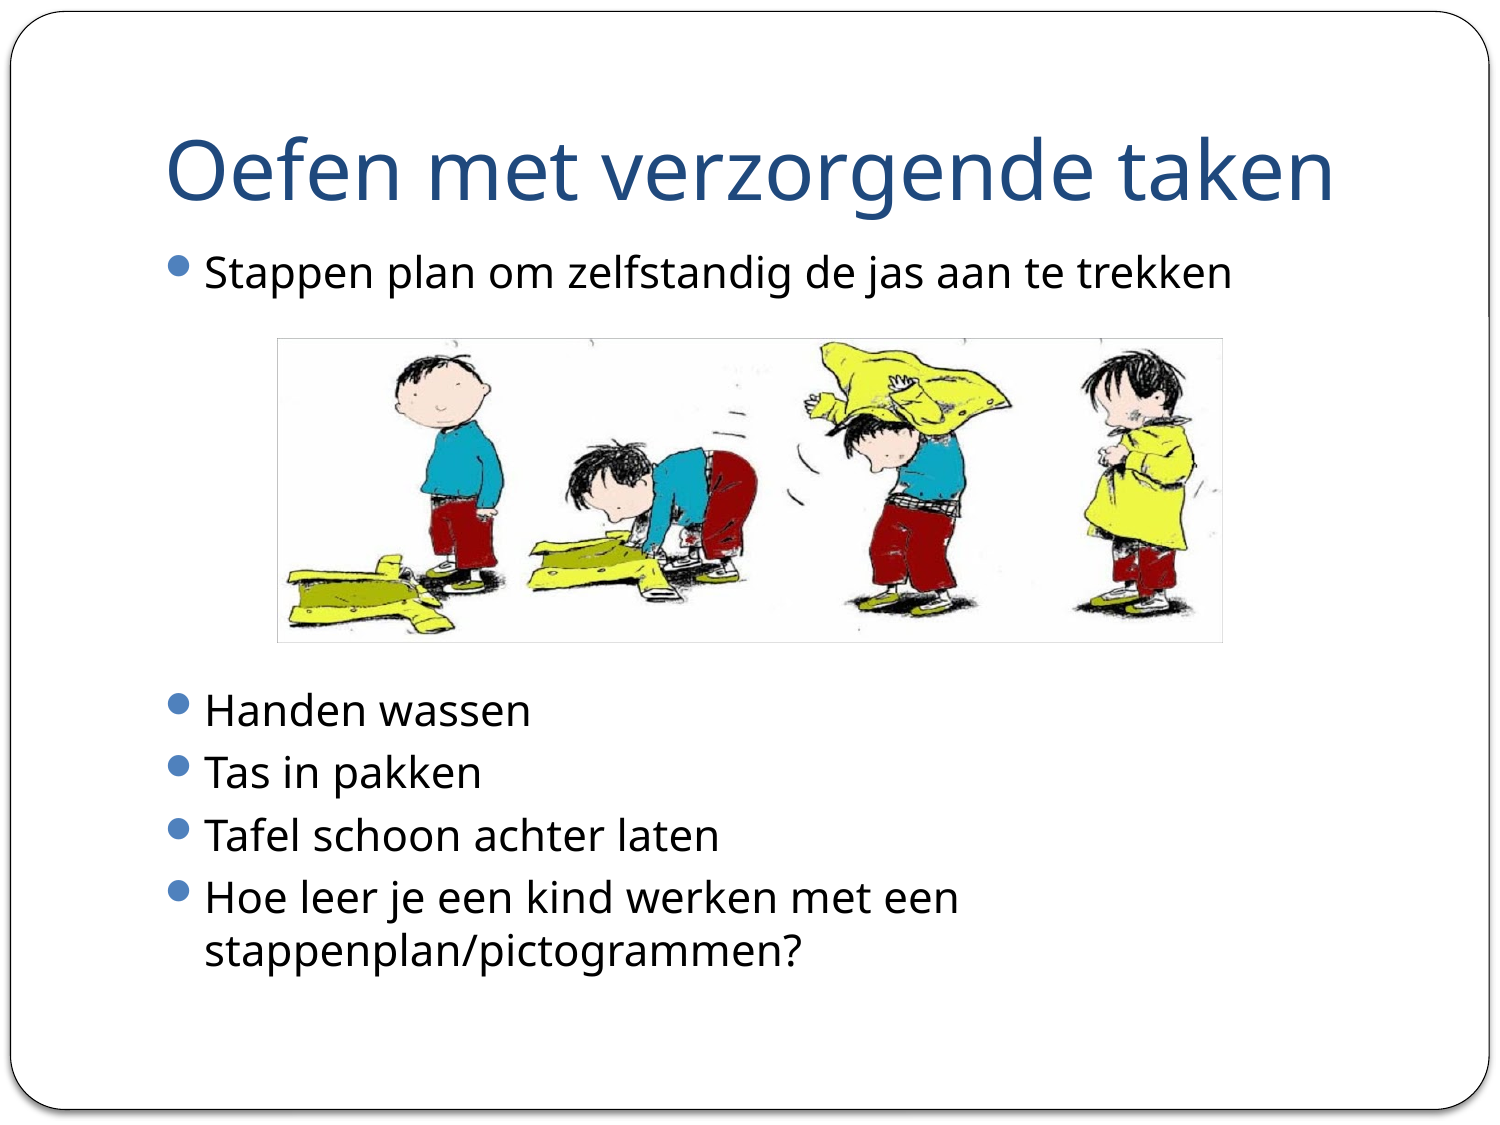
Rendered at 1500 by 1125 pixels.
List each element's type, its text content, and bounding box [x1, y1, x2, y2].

picture [277, 337, 1223, 643]
list Stappen plan om zelfstandig de jas aan te trekken Handen wassen Tas in pakken Tafel schoon achter laten Hoe leer je een kind werken met een stappenplan/pictogrammen? [150, 237, 1425, 988]
title Oefen met verzorgende taken [150, 45, 1425, 233]
